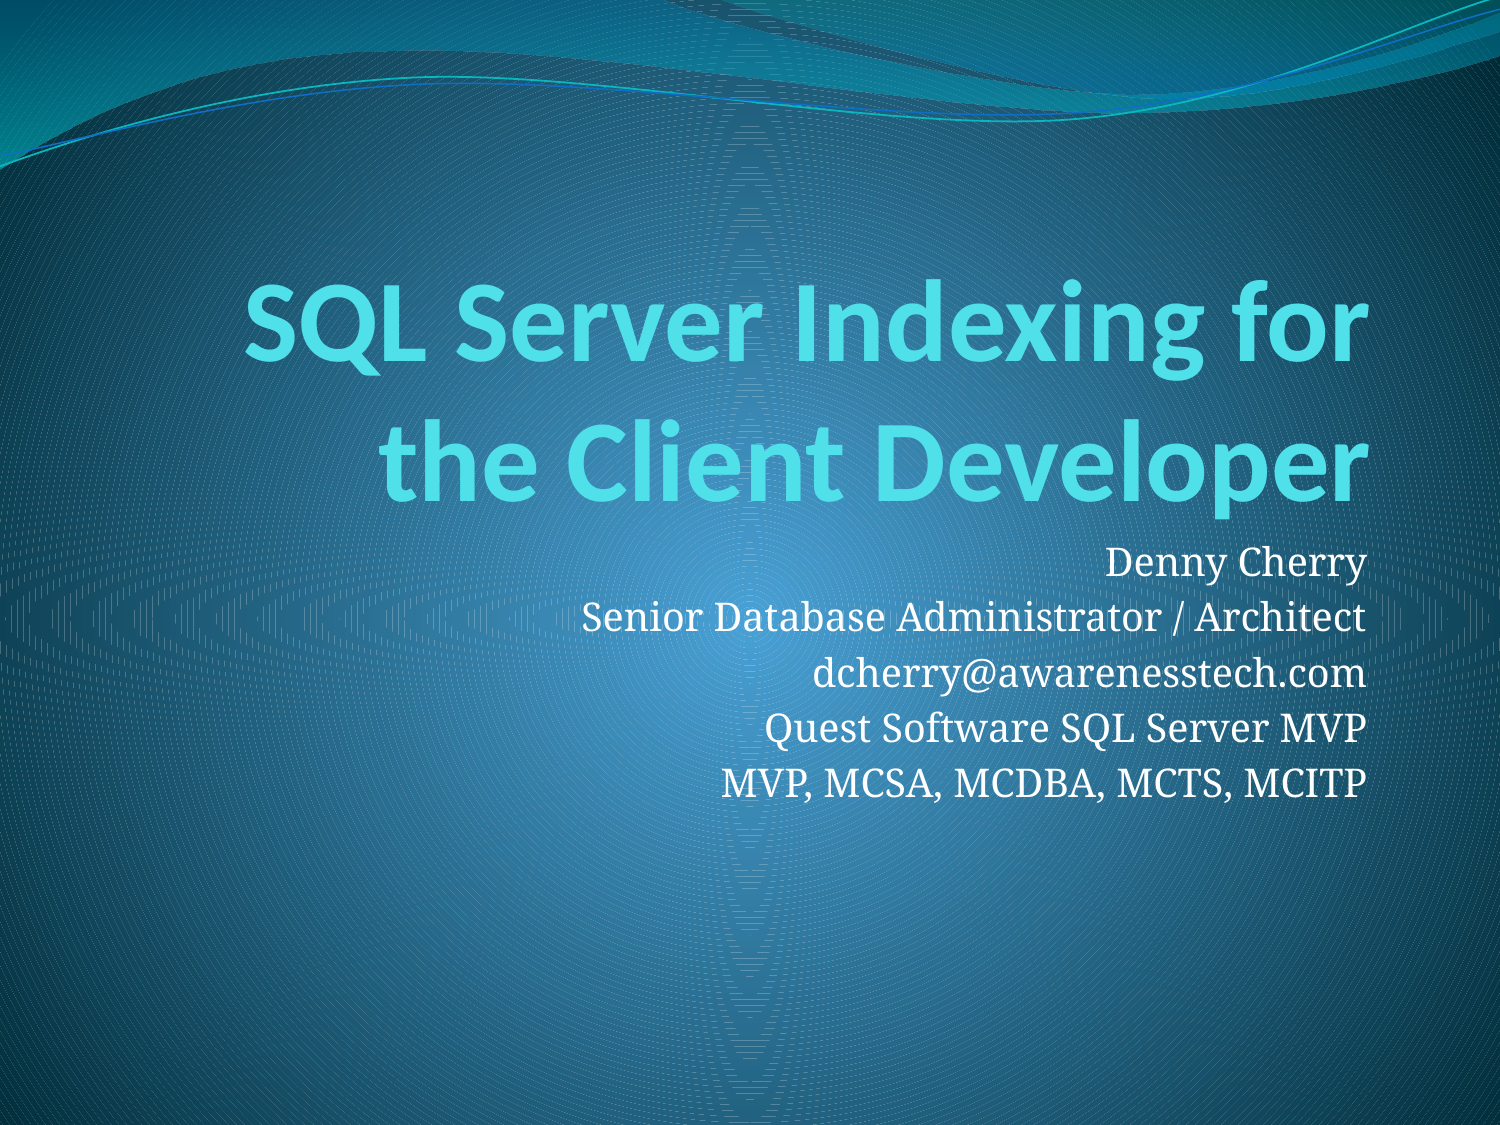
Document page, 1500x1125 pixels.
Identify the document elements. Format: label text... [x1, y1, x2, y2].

title SQL Server Indexing for the Client Developer [87, 224, 1376, 525]
subtitle Denny Cherry Senior Database Administrator / Architect dcherry@awarenesstech.com Quest Software SQL Server MVP MVP, MCSA, MCDBA, MCTS, MCITP [87, 529, 1376, 818]
